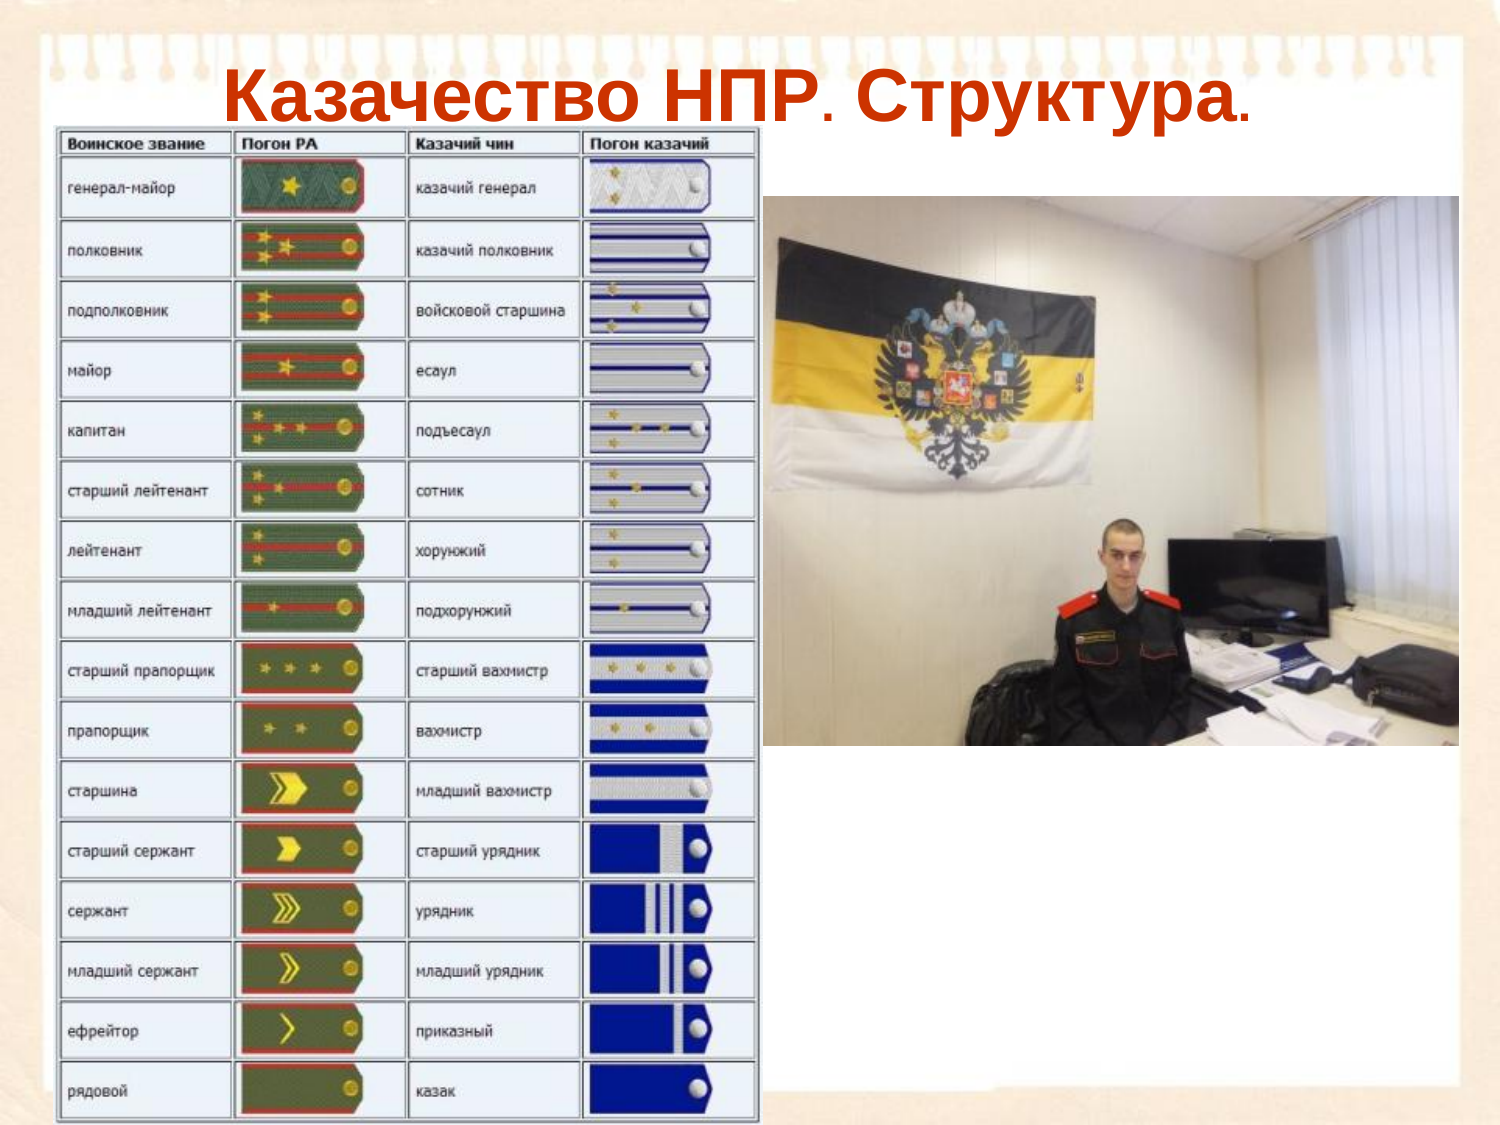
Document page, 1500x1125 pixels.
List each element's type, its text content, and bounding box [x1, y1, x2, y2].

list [766, 196, 1459, 746]
picture [0, 0, 1500, 1125]
title Казачество НПР. Структура. [74, 44, 1426, 126]
